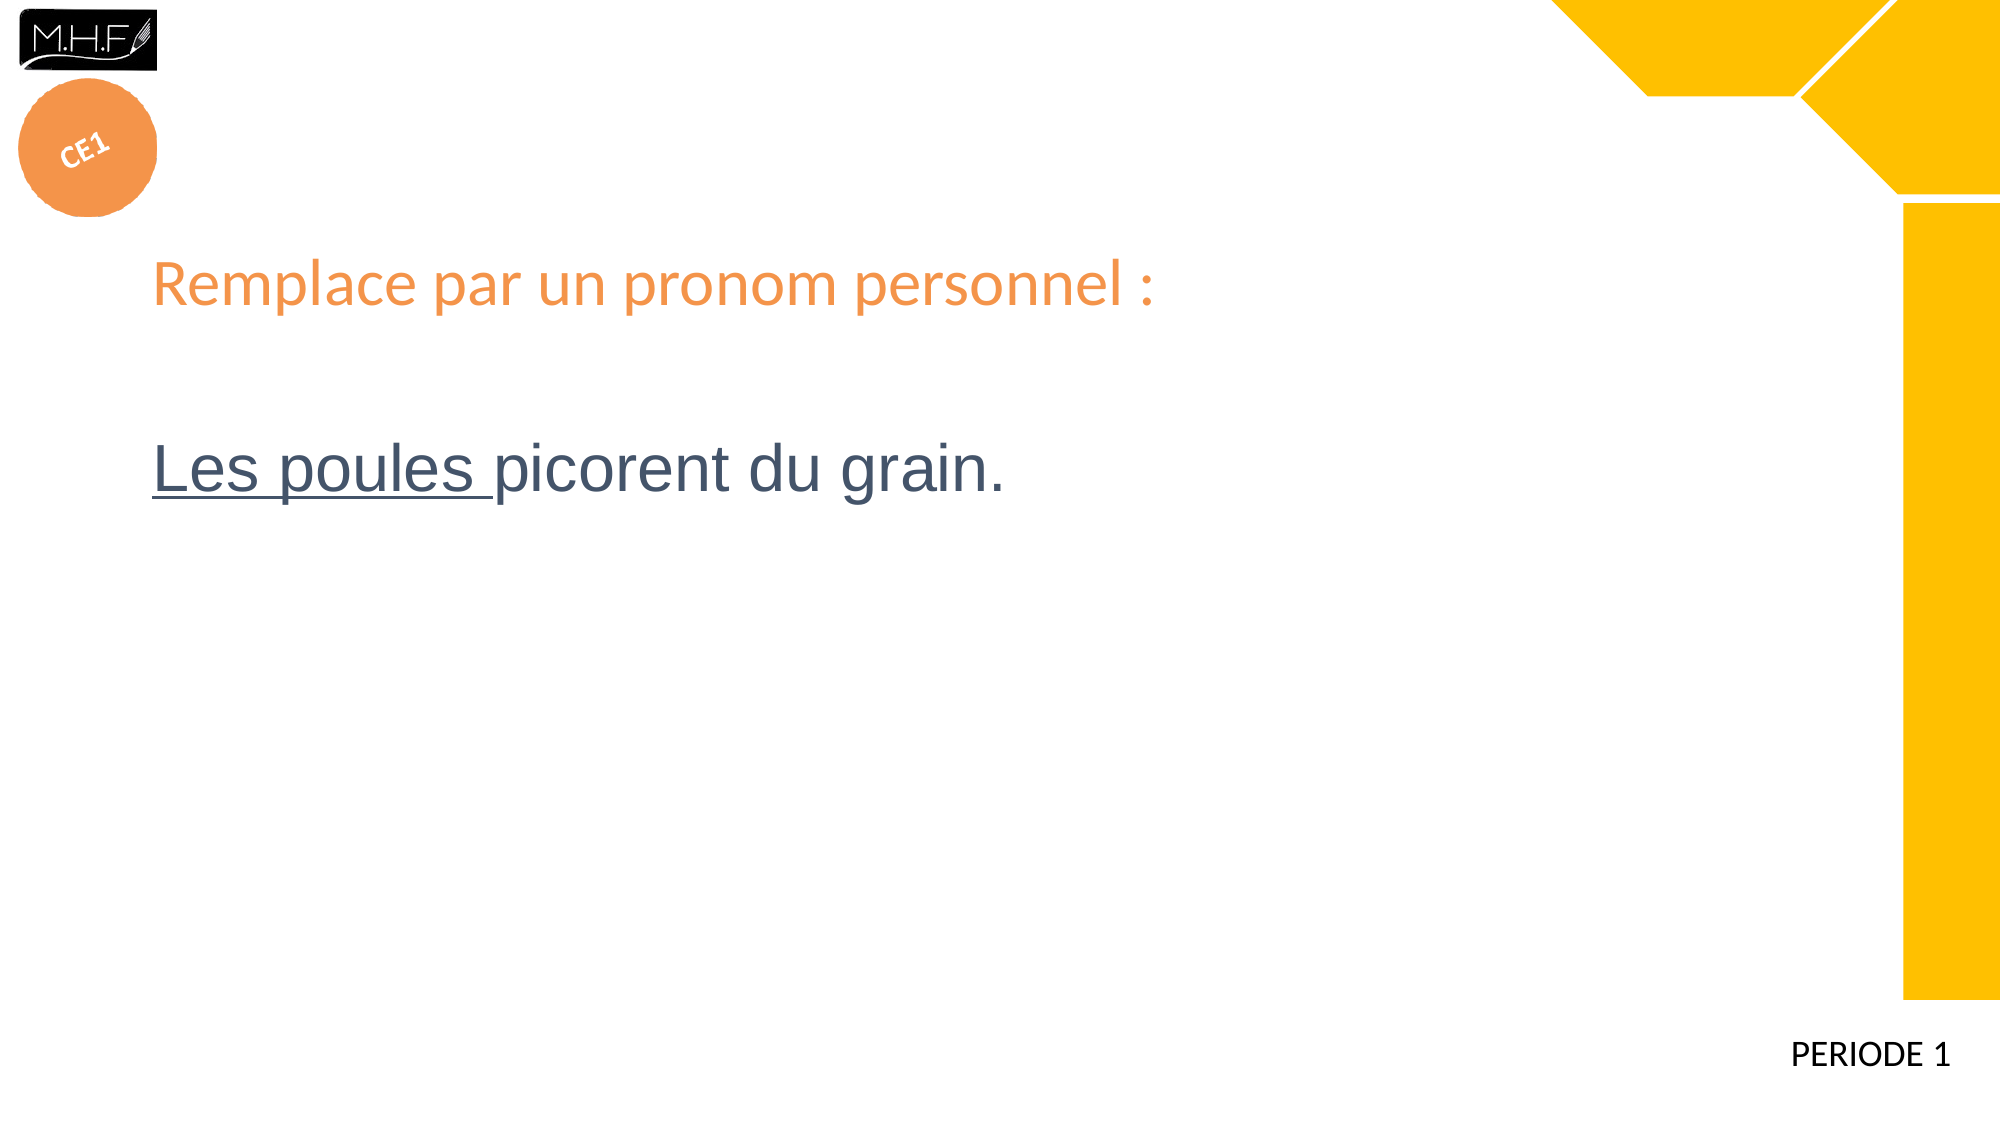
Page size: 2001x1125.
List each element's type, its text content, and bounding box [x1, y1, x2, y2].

text_box [1799, 0, 2000, 196]
list Remplace par un pronom personnel : Les poules picorent du grain. [137, 240, 1863, 1014]
picture [18, 78, 157, 218]
text_box [1902, 202, 2000, 1001]
text_box [1549, 0, 1892, 98]
text_box PERIODE 1 [1362, 1021, 1967, 1082]
picture [16, 7, 157, 74]
